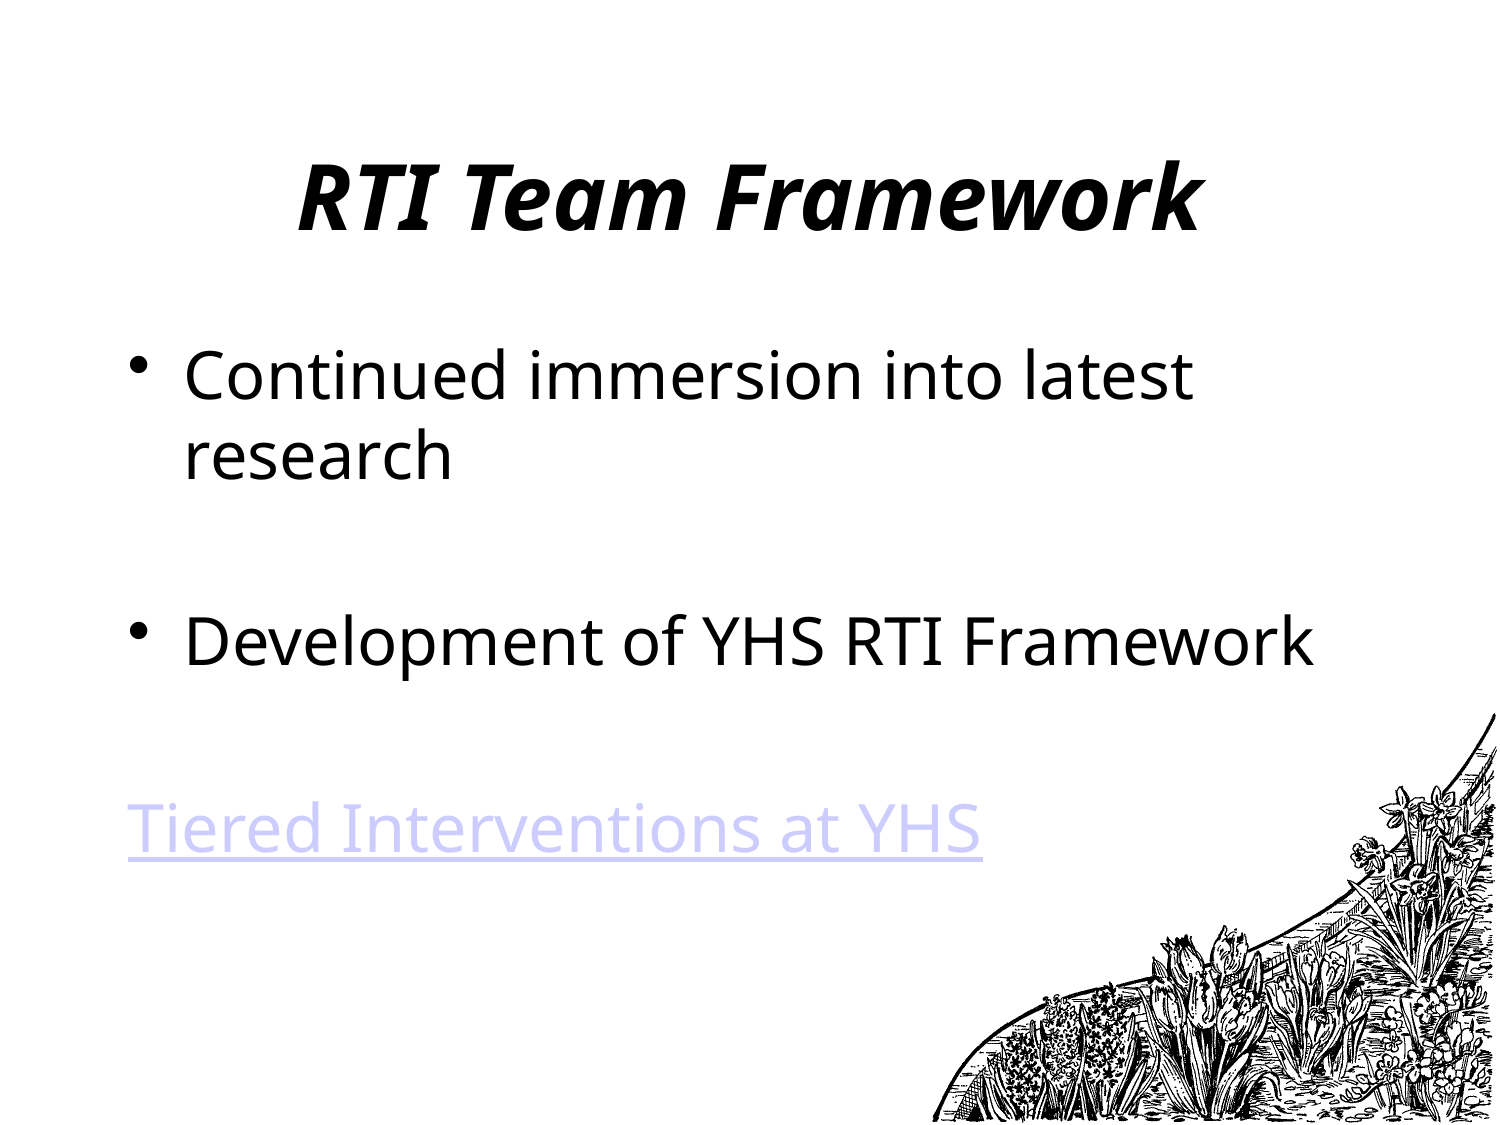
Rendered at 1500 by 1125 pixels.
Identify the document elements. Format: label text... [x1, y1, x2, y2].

list Continued immersion into latest research Development of YHS RTI Framework Tiered Interventions at YHS [112, 324, 1388, 1001]
picture [930, 711, 1500, 1125]
title RTI Team Framework [112, 99, 1388, 288]
